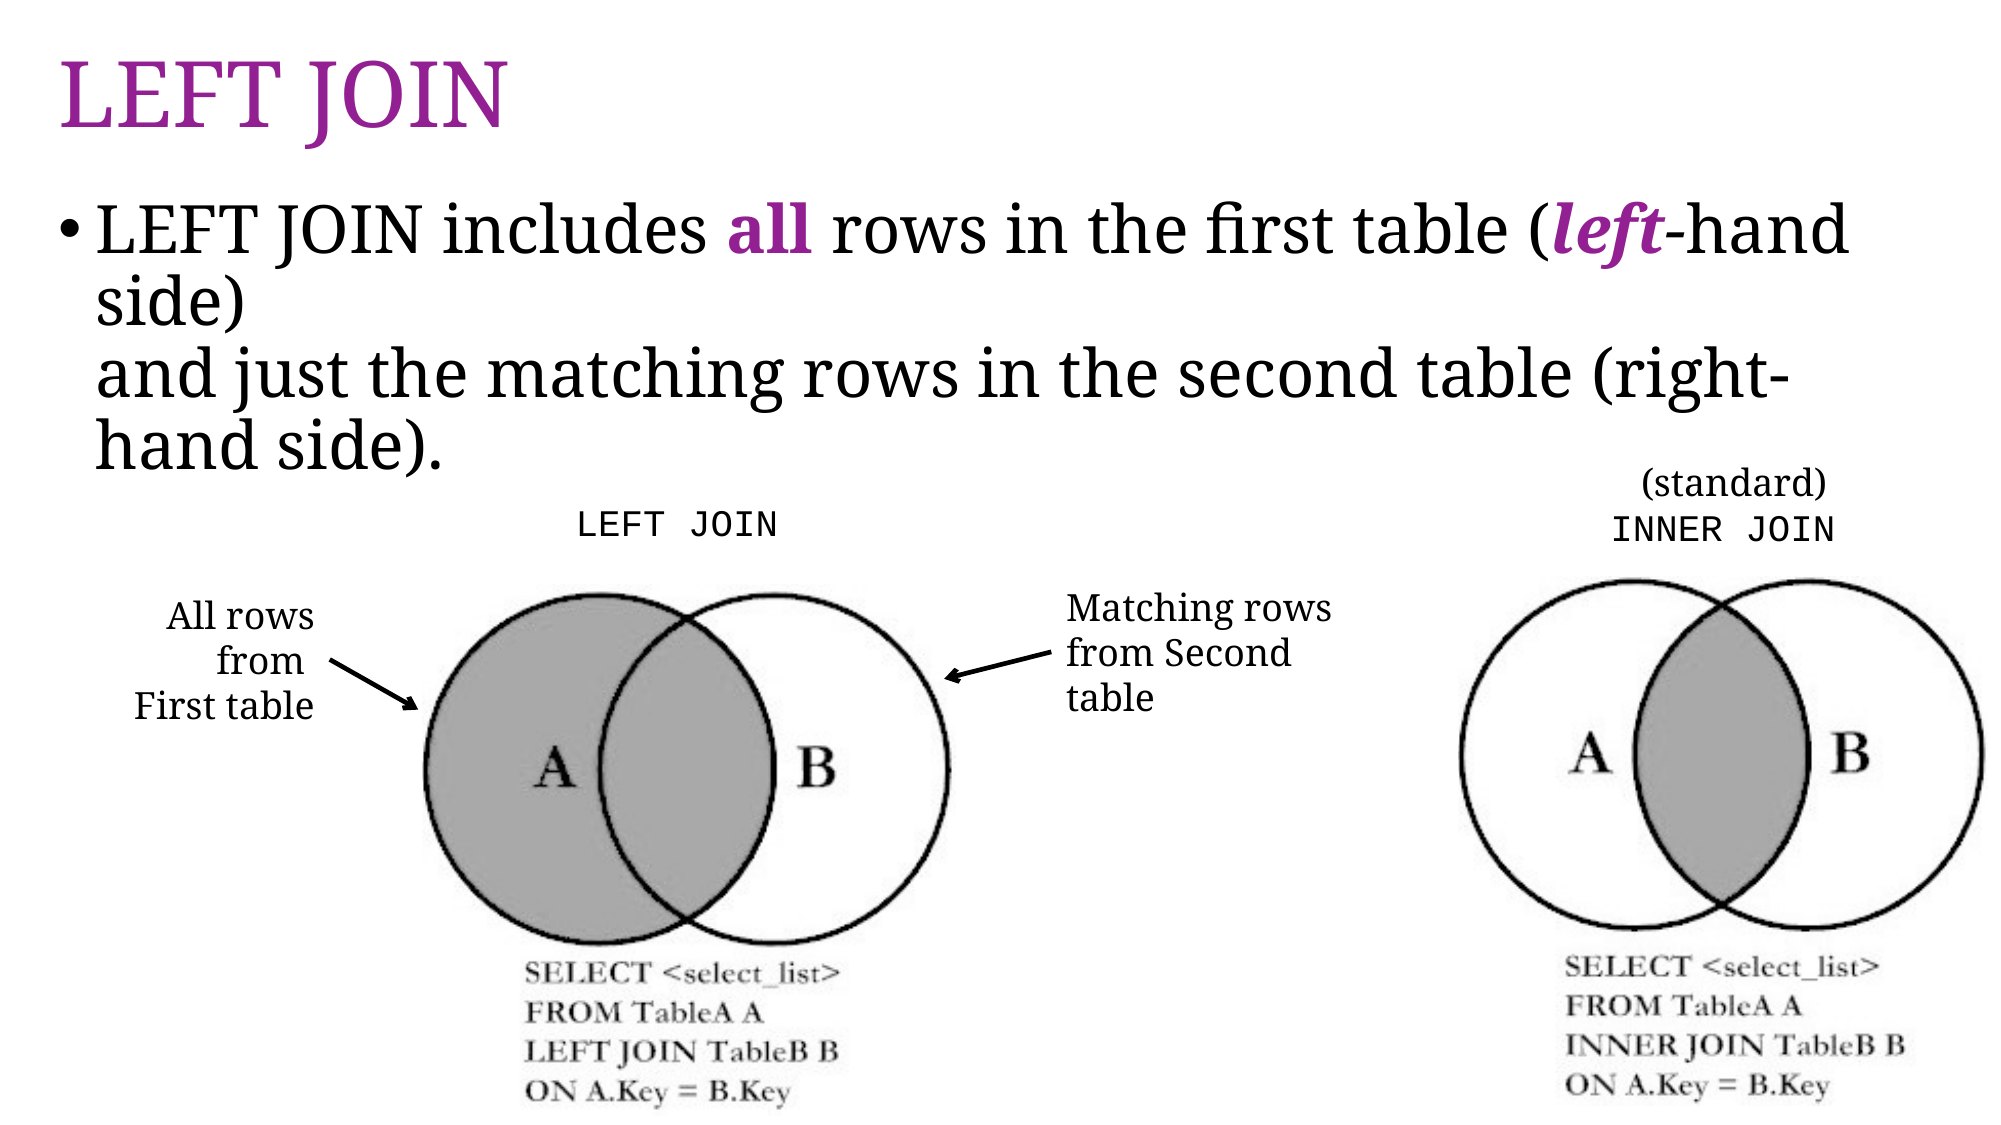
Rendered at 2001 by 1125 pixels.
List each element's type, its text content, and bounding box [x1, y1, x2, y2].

text_box All rows from First table [86, 584, 330, 735]
picture [422, 584, 956, 1116]
list LEFT JOIN includes all rows in the first table (left-hand side) and just the matching rows in the second table (right-hand side). [43, 188, 1953, 1106]
picture [1458, 576, 1988, 1106]
text_box (standard) INNER JOIN [1476, 451, 1969, 557]
title LEFT JOIN [43, 25, 1953, 171]
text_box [329, 637, 419, 710]
text_box Matching rows from Second table [1051, 576, 1356, 727]
text_box LEFT JOIN [515, 491, 839, 552]
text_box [944, 629, 1052, 679]
